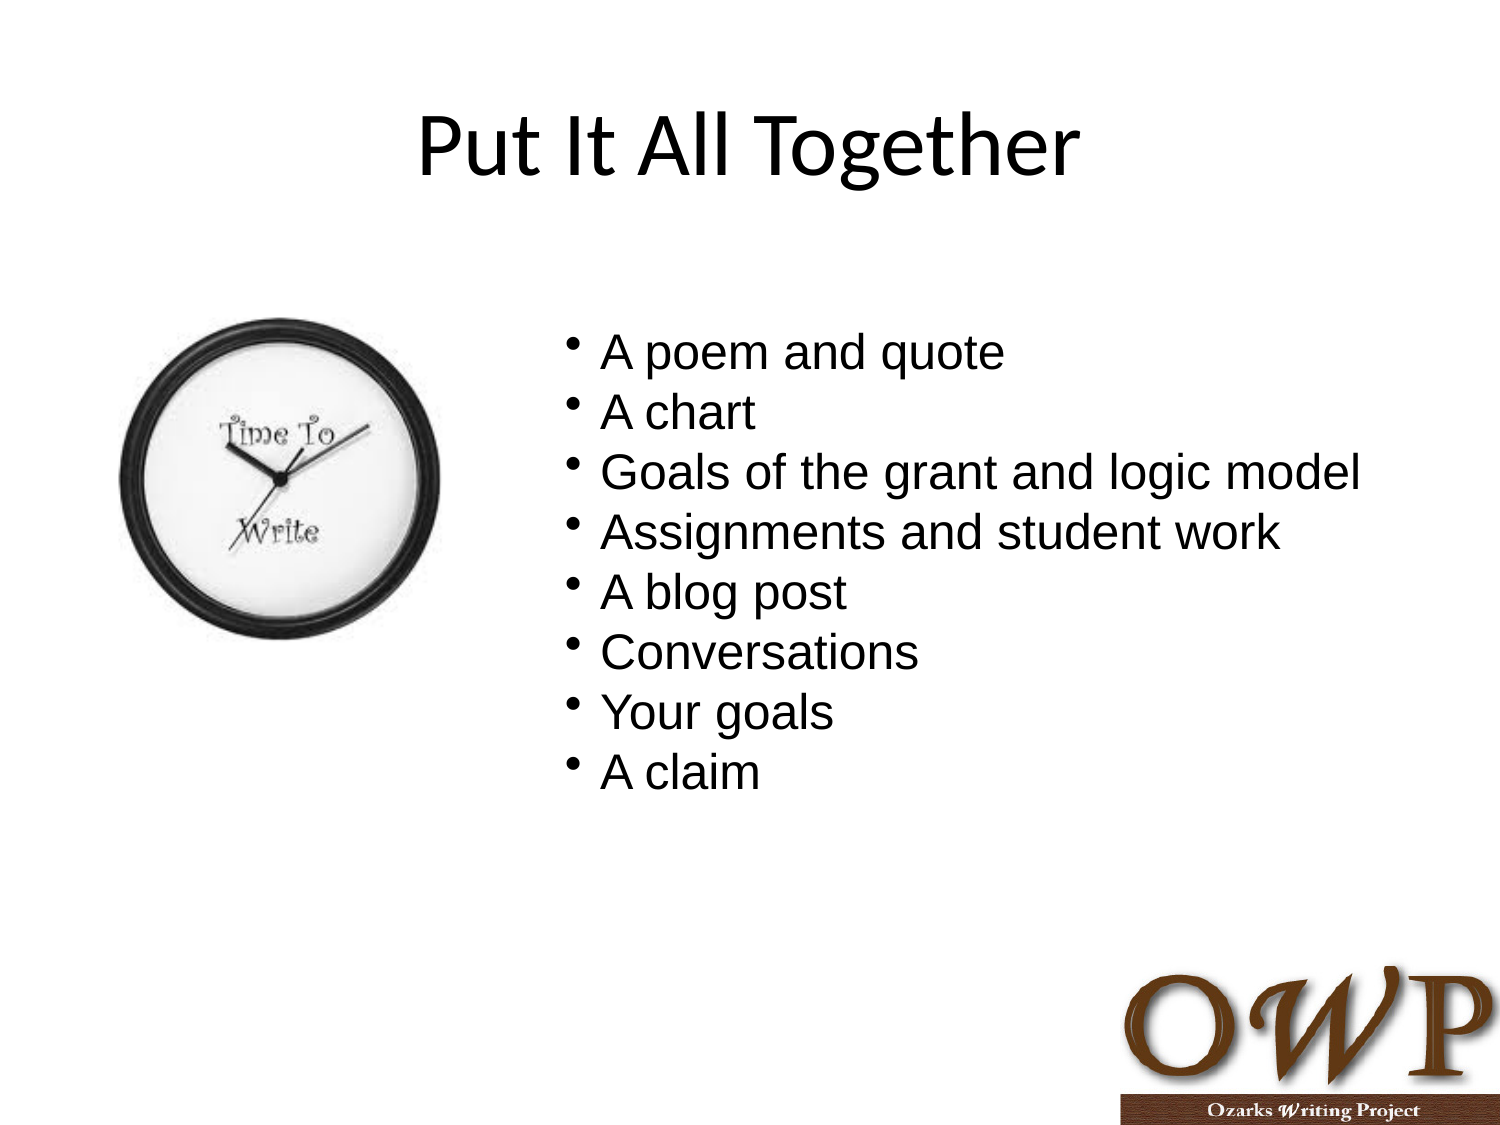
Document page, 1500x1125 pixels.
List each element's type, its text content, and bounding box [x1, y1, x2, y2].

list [74, 274, 488, 688]
text_box A poem and quote A chart Goals of the grant and logic model Assignments and student work A blog post Conversations Your goals A claim [549, 312, 1400, 1013]
picture [1120, 957, 1500, 1125]
title Put It All Together [74, 44, 1426, 233]
